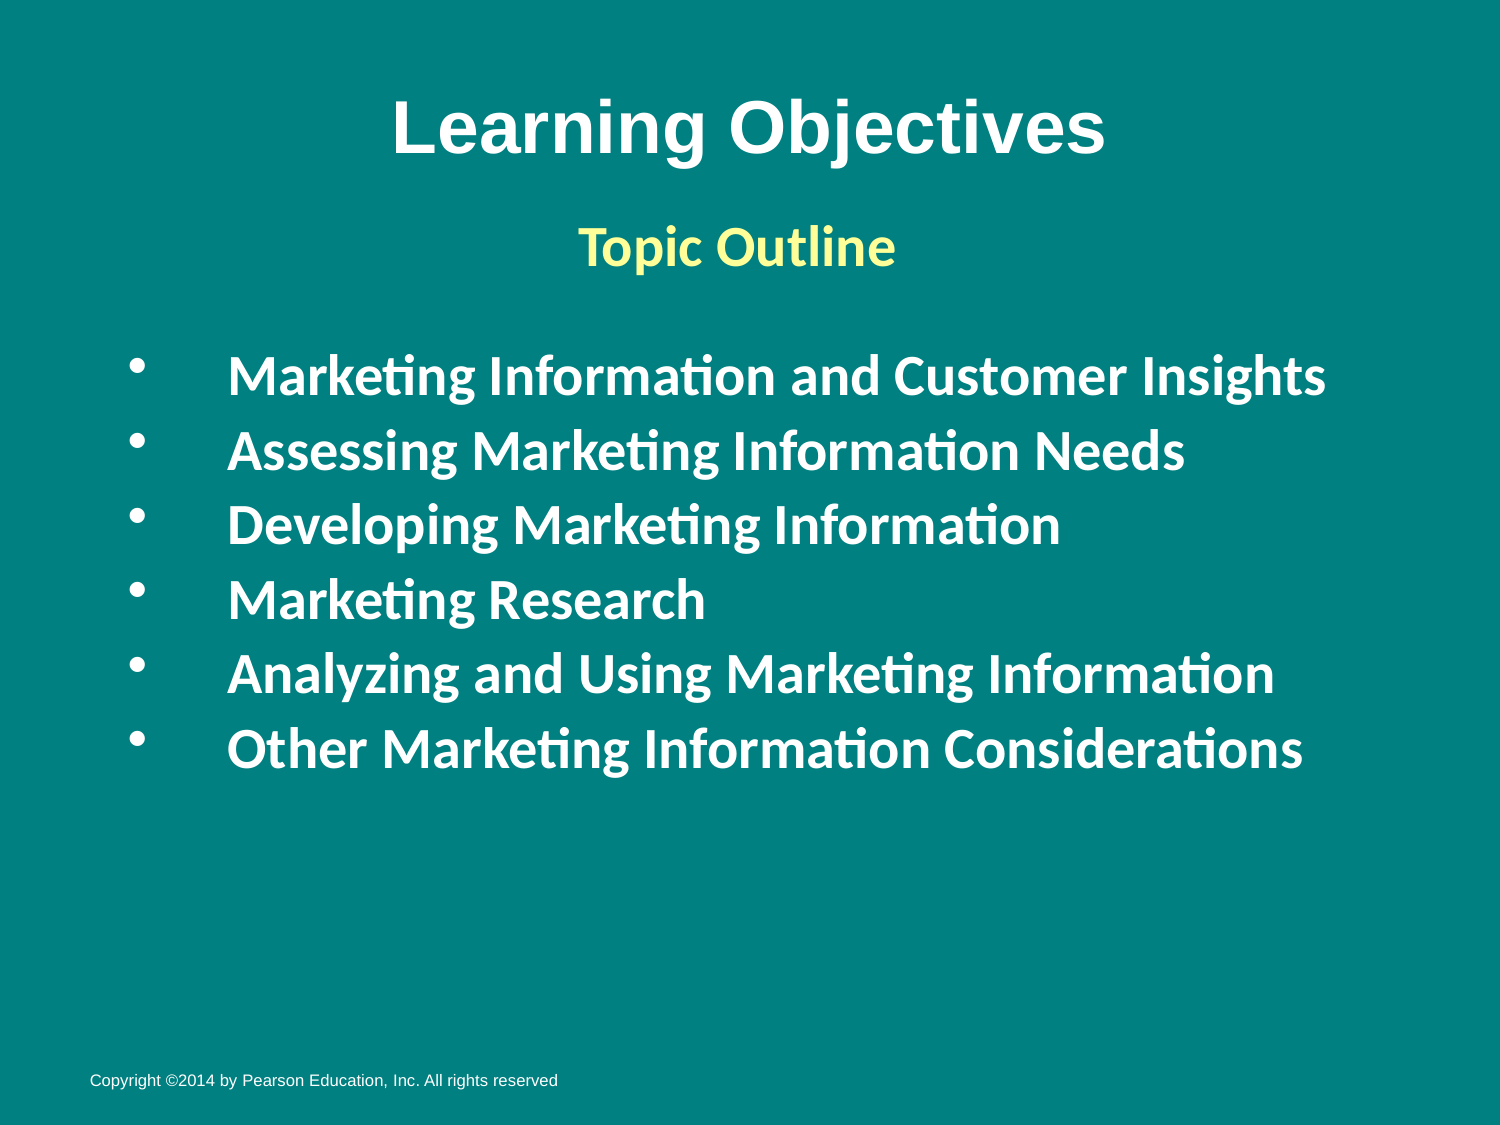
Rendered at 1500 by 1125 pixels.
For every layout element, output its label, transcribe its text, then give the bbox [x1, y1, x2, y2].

list Marketing Information and Customer Insights Assessing Marketing Information Needs Developing Marketing Information Marketing Research Analyzing and Using Marketing Information Other Marketing Information Considerations [112, 337, 1388, 1013]
title Learning Objectives [112, 37, 1388, 226]
list Topic Outline [149, 212, 1326, 276]
text_box Copyright ©2014 by Pearson Education, Inc. All rights reserved [74, 1062, 825, 1098]
